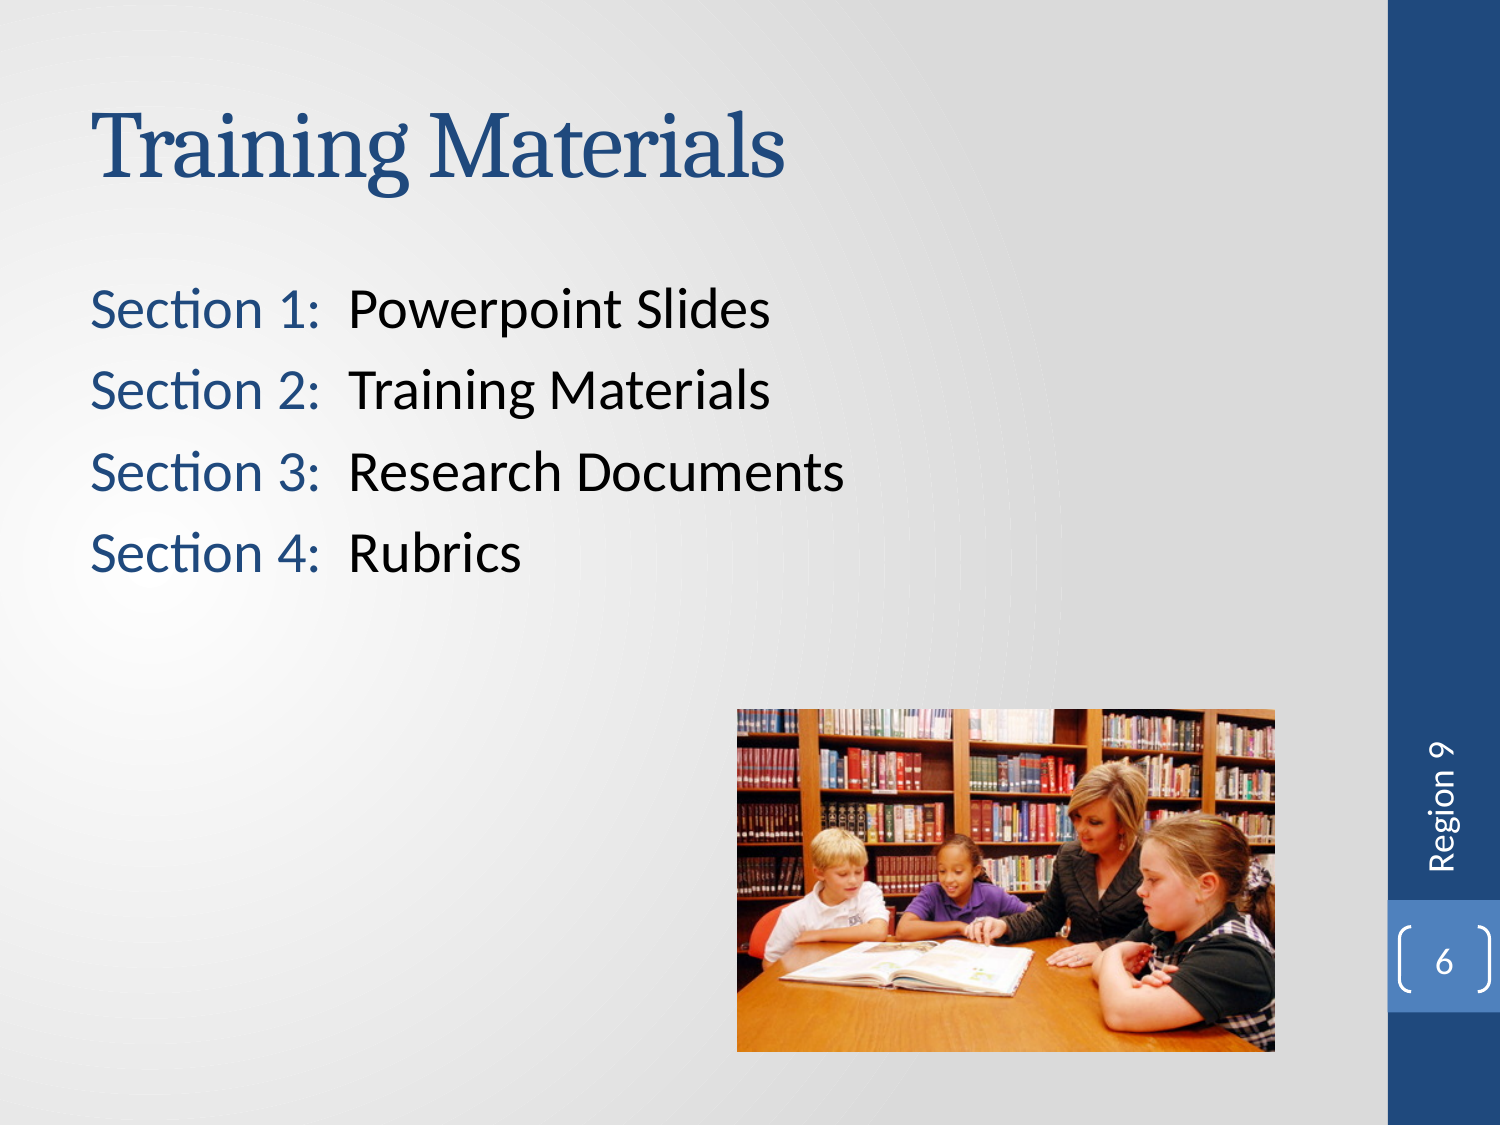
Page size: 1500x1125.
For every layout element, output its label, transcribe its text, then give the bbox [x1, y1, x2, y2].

title Training Materials [75, 45, 1325, 233]
footer Region 9 [1408, 500, 1469, 889]
picture [736, 708, 1276, 1052]
slide_number 6 [1397, 925, 1492, 994]
list Section 1: Powerpoint Slides Section 2: Training Materials Section 3: Research Documents Section 4: Rubrics [75, 262, 1325, 1050]
